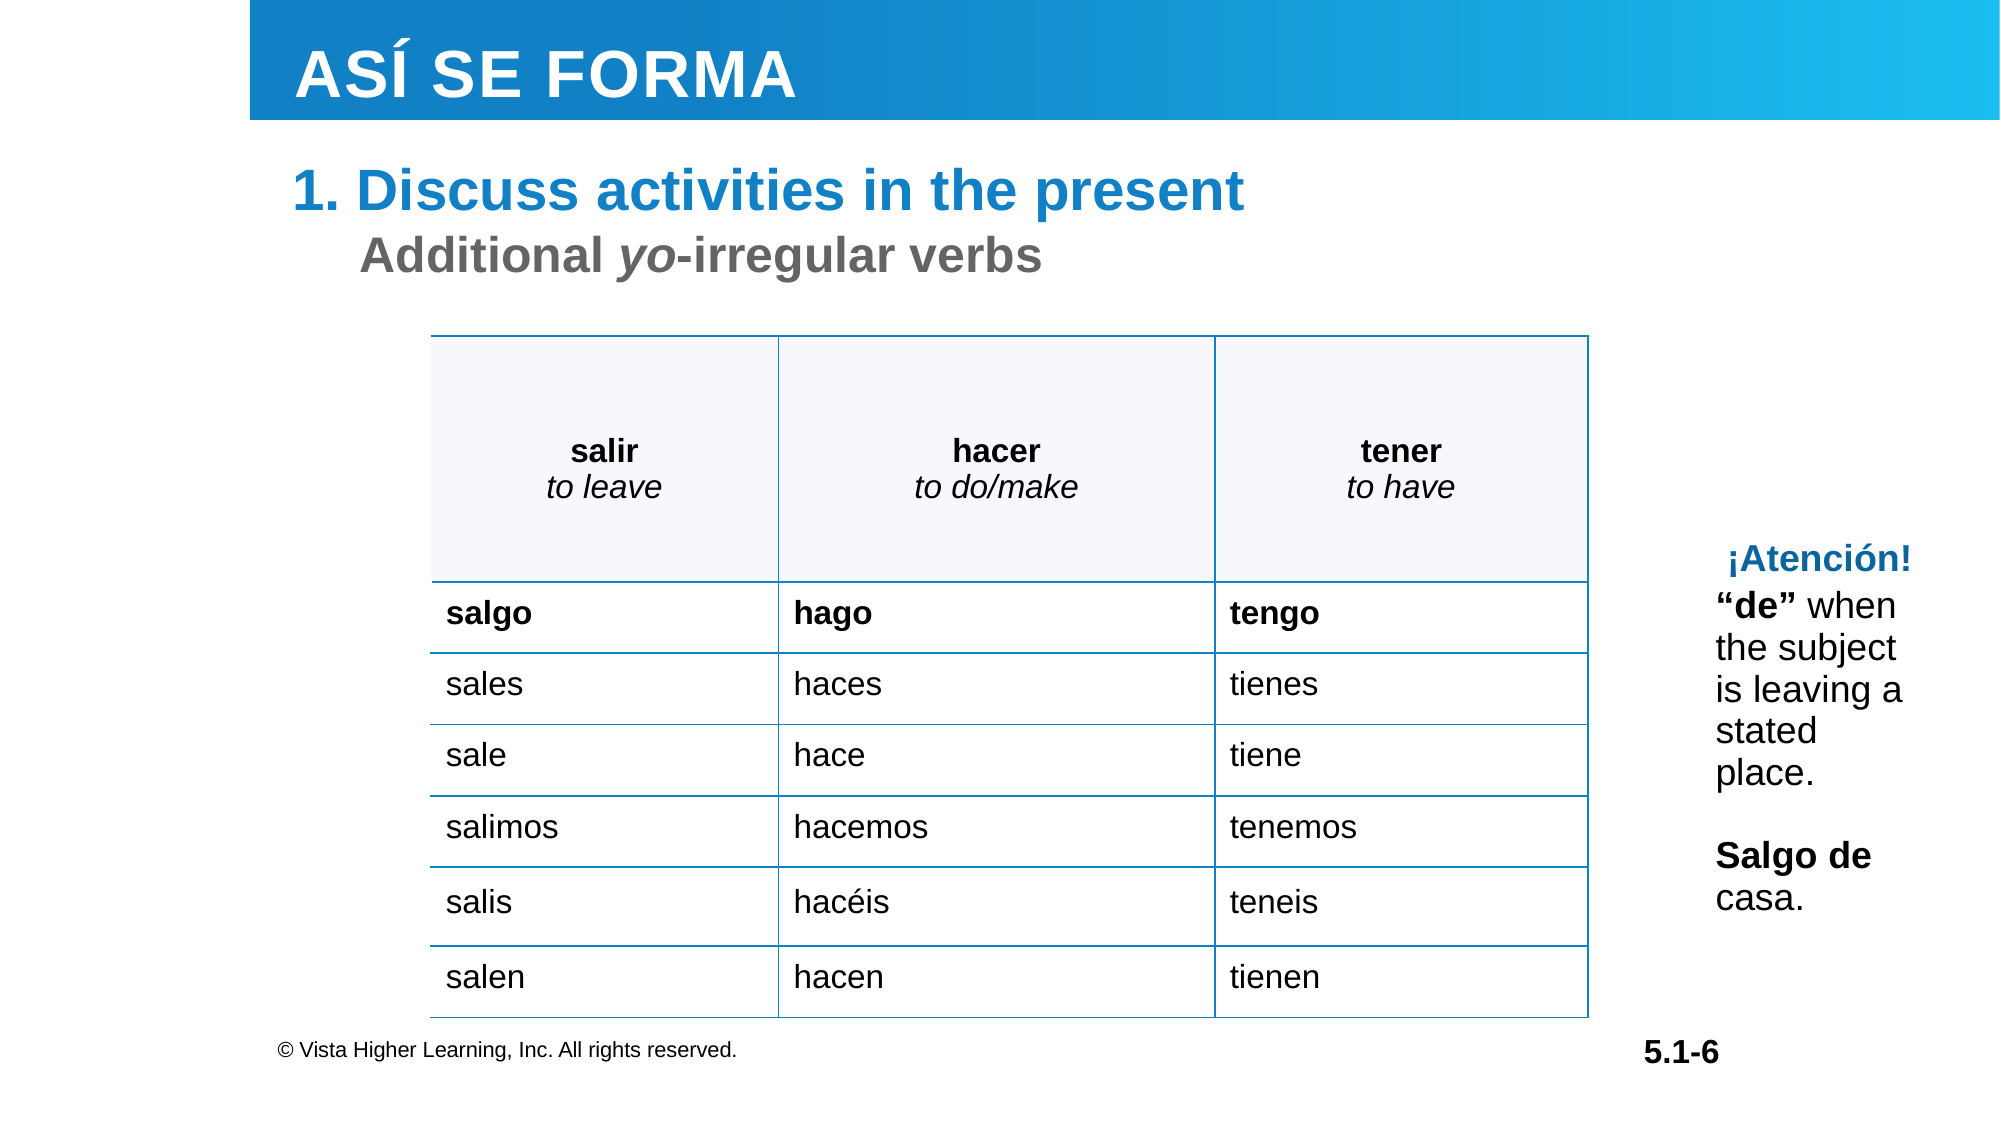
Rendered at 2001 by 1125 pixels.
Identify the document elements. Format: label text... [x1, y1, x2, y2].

table_cell tiene [1216, 725, 1587, 795]
table_cell hace [779, 725, 1214, 795]
table_cell sales [432, 654, 778, 724]
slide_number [1283, 1023, 1735, 1077]
table_cell salimos [432, 797, 778, 866]
table_cell tengo [1216, 583, 1587, 652]
table_cell tienen [1216, 947, 1587, 1017]
table_header tener to have [1216, 337, 1587, 581]
footer © Vista Higher Learning, Inc. All rights reserved. [262, 1023, 1231, 1076]
table_cell salis [432, 868, 778, 945]
table_cell salen [432, 947, 778, 1017]
table_header salir to leave [431, 337, 778, 581]
table_cell hacéis [779, 868, 1214, 945]
table_cell tienes [1216, 654, 1587, 724]
text_box ¡Atención! “de” when the subject is leaving a stated place. Salgo de casa. [1700, 525, 1939, 926]
table_cell salgo [432, 583, 778, 652]
table_cell hago [779, 583, 1214, 652]
table_cell sale [432, 725, 778, 795]
table_cell haces [779, 654, 1214, 724]
table_header hacer to do/make [779, 337, 1214, 581]
table_cell teneis [1216, 868, 1587, 945]
table_cell tenemos [1216, 797, 1587, 866]
text_box [346, 297, 1772, 442]
table_cell hacen [779, 947, 1214, 1017]
table_cell hacemos [779, 797, 1214, 866]
